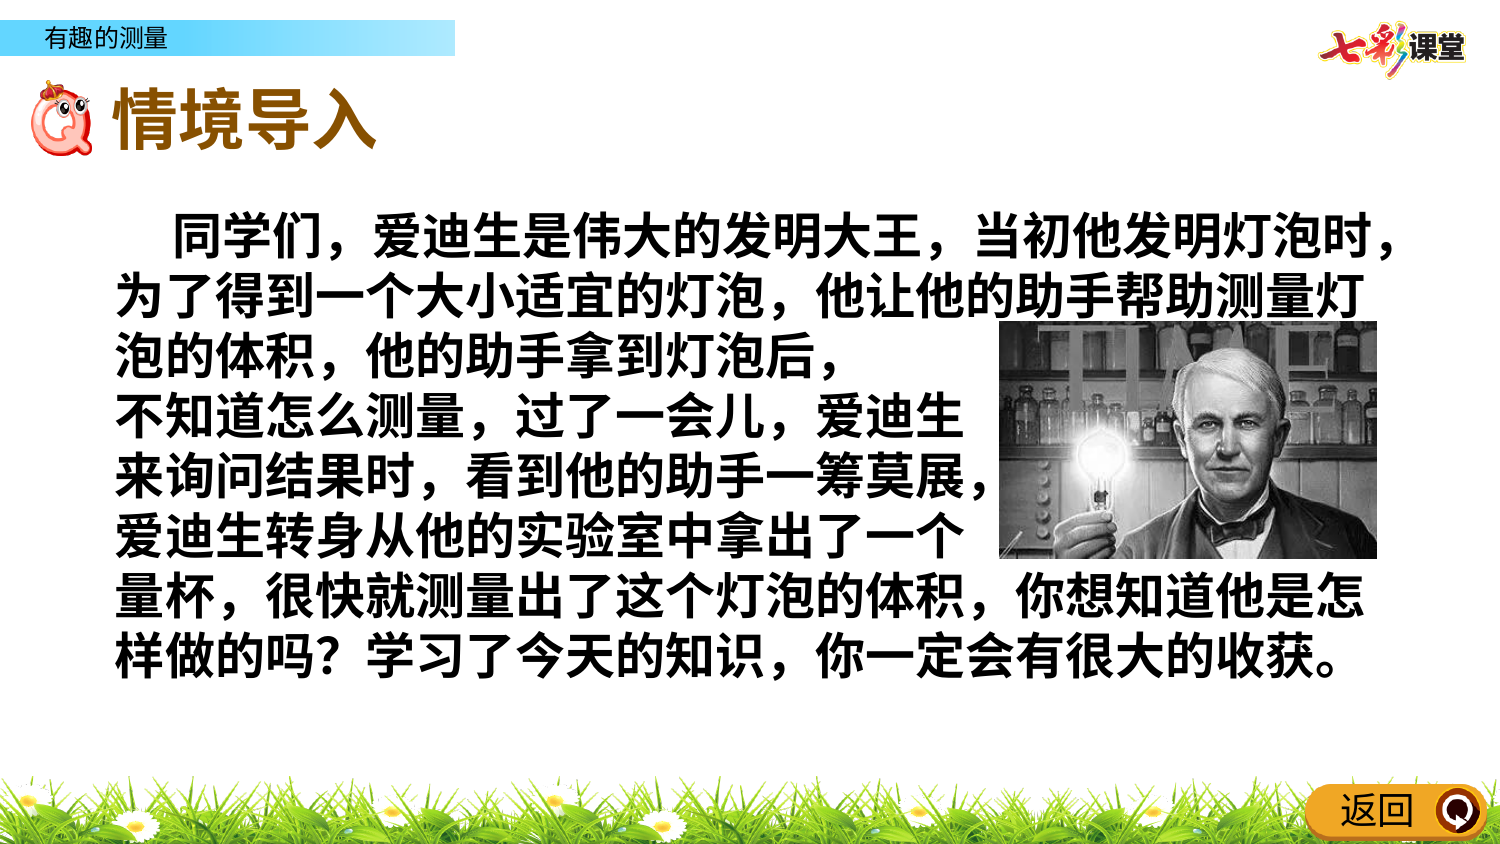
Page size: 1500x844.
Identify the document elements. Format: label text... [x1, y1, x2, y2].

picture [1316, 20, 1468, 80]
picture [999, 320, 1377, 560]
text_box 情境导入 [100, 72, 404, 164]
picture [0, 776, 1500, 844]
text_box 同学们，爱迪生是伟大的发明大王，当初他发明灯泡时，为了得到一个大小适宜的灯泡，他让他的助手帮助测量灯泡的体积，他的助手拿到灯泡后， 不知道怎么测量，过了一会儿，爱迪生 来询问结果时，看到他的助手一筹莫展， 爱迪生转身从他的实验室中拿出了一个 量杯，很快就测量出了这个灯泡的体积，你想知道他是怎样做的吗？学习了今天的知识，你一定会有很大的收获。 [100, 197, 1400, 693]
picture [31, 80, 92, 156]
